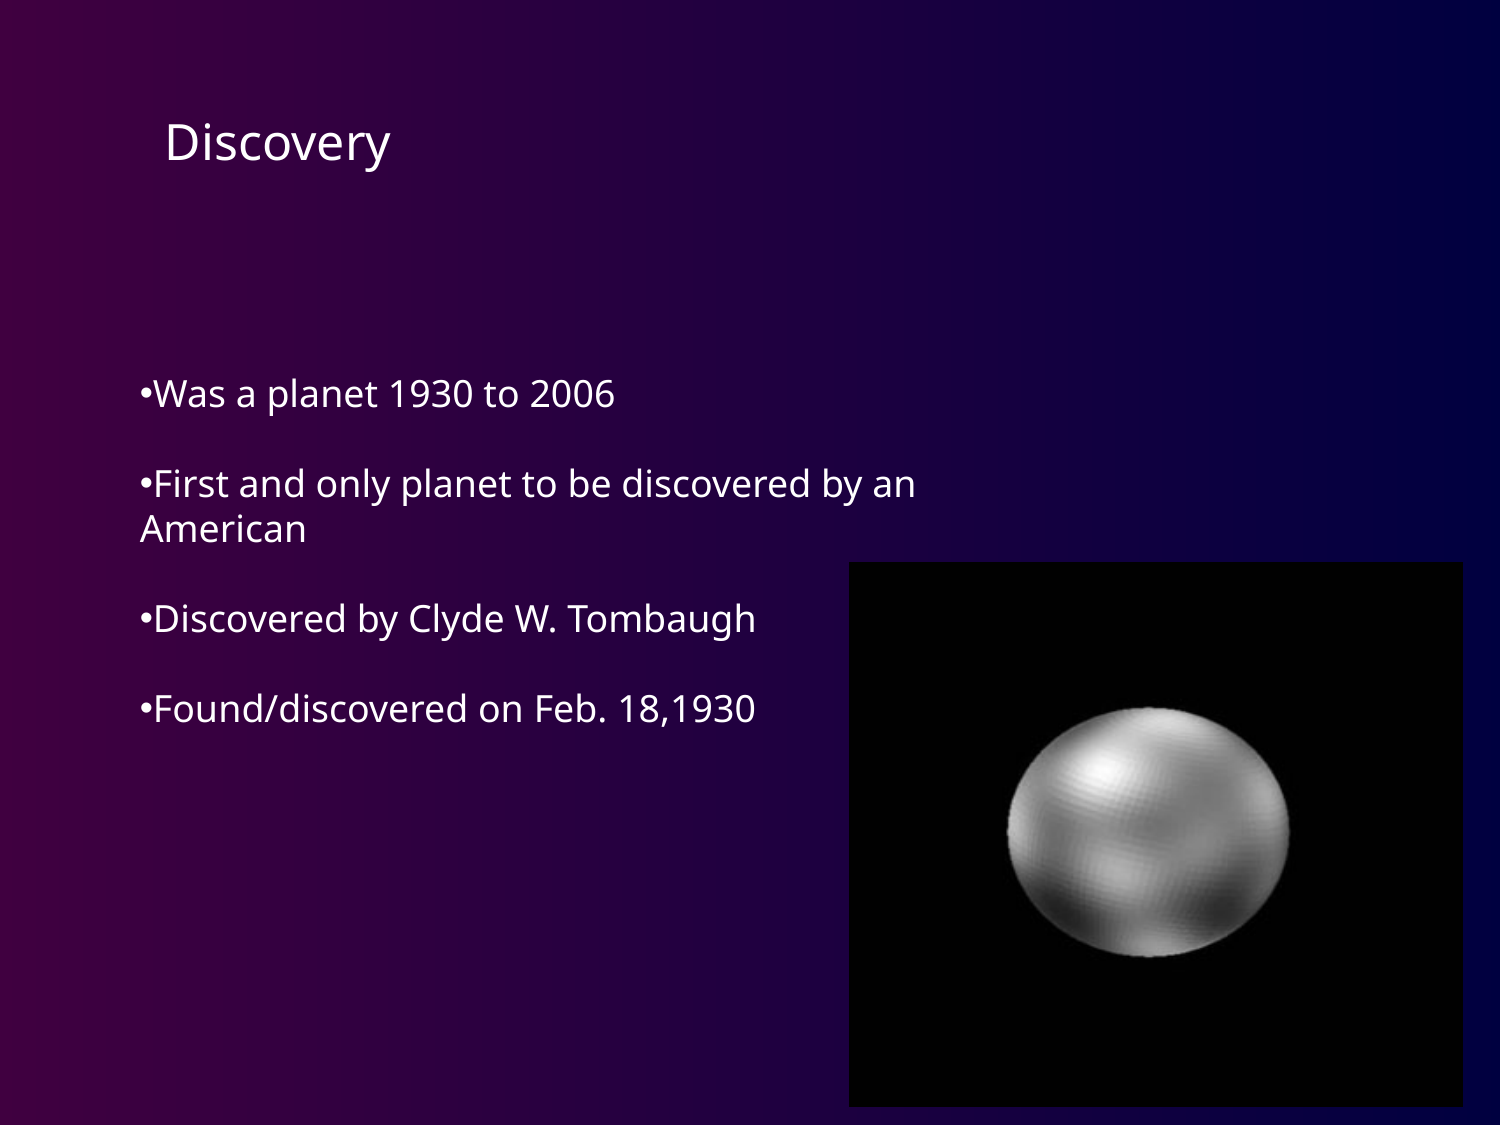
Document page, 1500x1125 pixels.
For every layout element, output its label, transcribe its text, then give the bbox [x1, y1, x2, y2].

text_box Was a planet 1930 to 2006 First and only planet to be discovered by an American Discovered by Clyde W. Tombaugh Found/discovered on Feb. 18,1930 [124, 362, 1038, 738]
text_box Discovery [150, 102, 1101, 178]
picture [849, 562, 1463, 1107]
